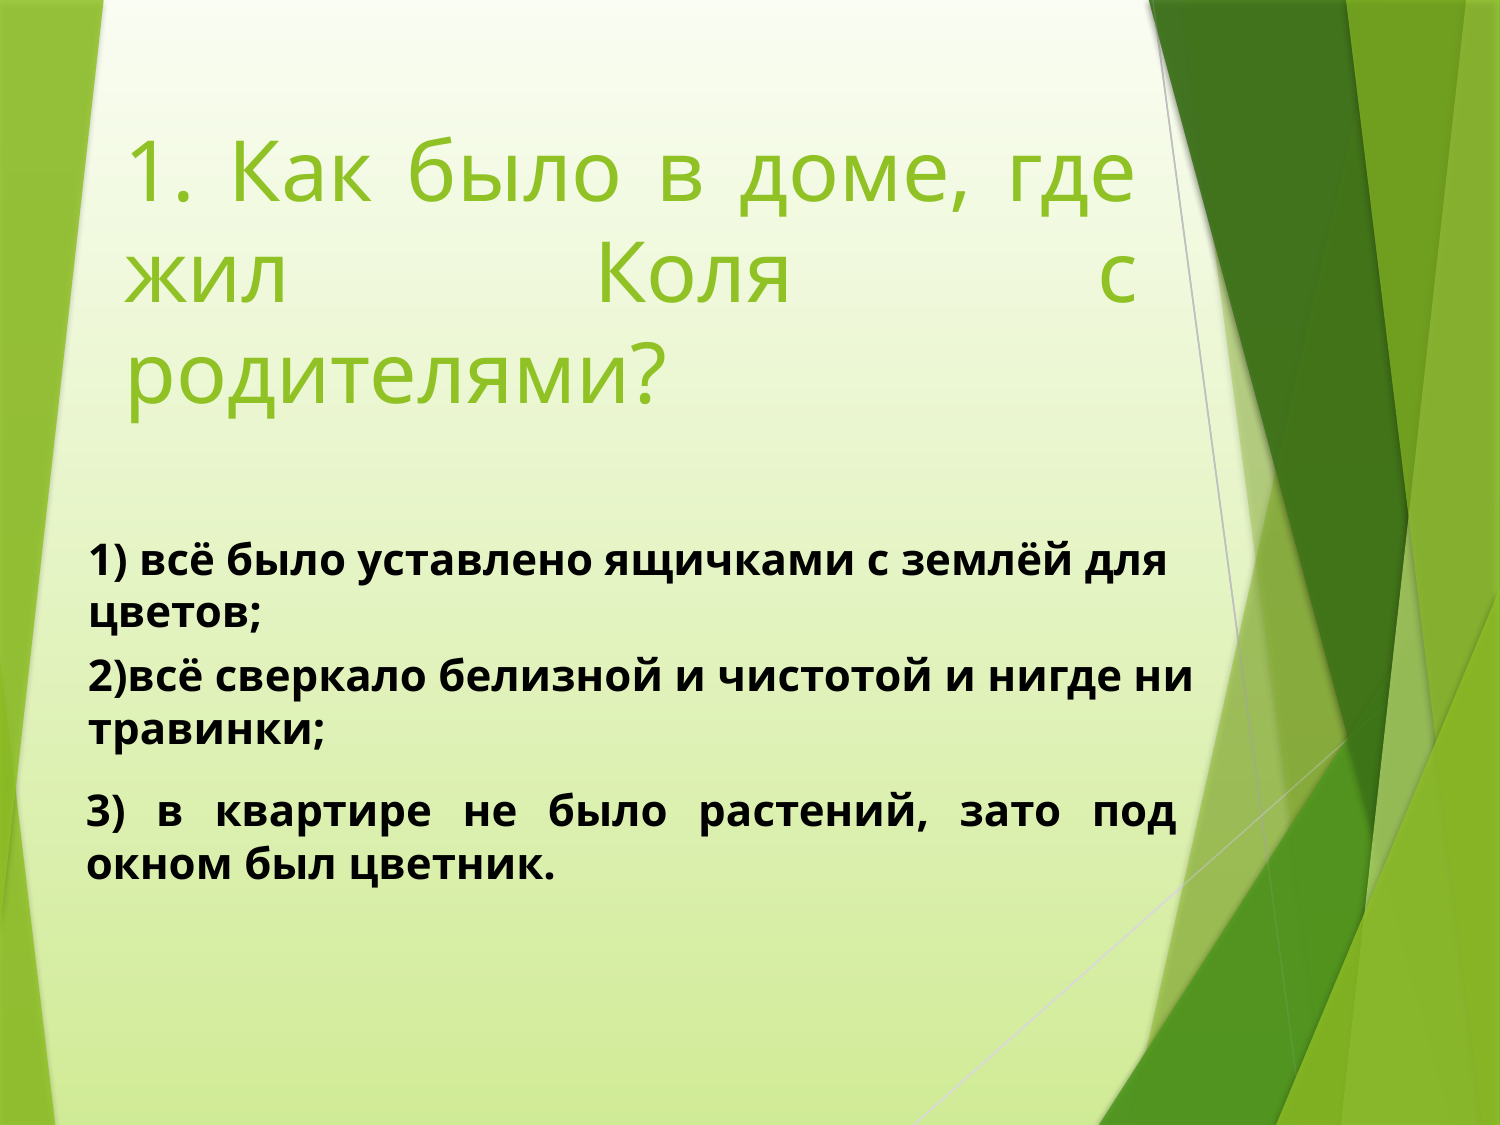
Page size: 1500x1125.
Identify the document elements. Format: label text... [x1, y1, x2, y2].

text_box 3) в квартире не было растений, зато под окном был цветник. [71, 775, 1192, 929]
title 1. Как было в доме, где жил Коля с родителями? [109, 327, 1154, 524]
text_box 1) всё было уставлено ящичками с землёй для цветов; [73, 524, 1367, 644]
text_box 2)всё сверкало белизной и чистотой и нигде ни травинки; [73, 640, 1333, 795]
